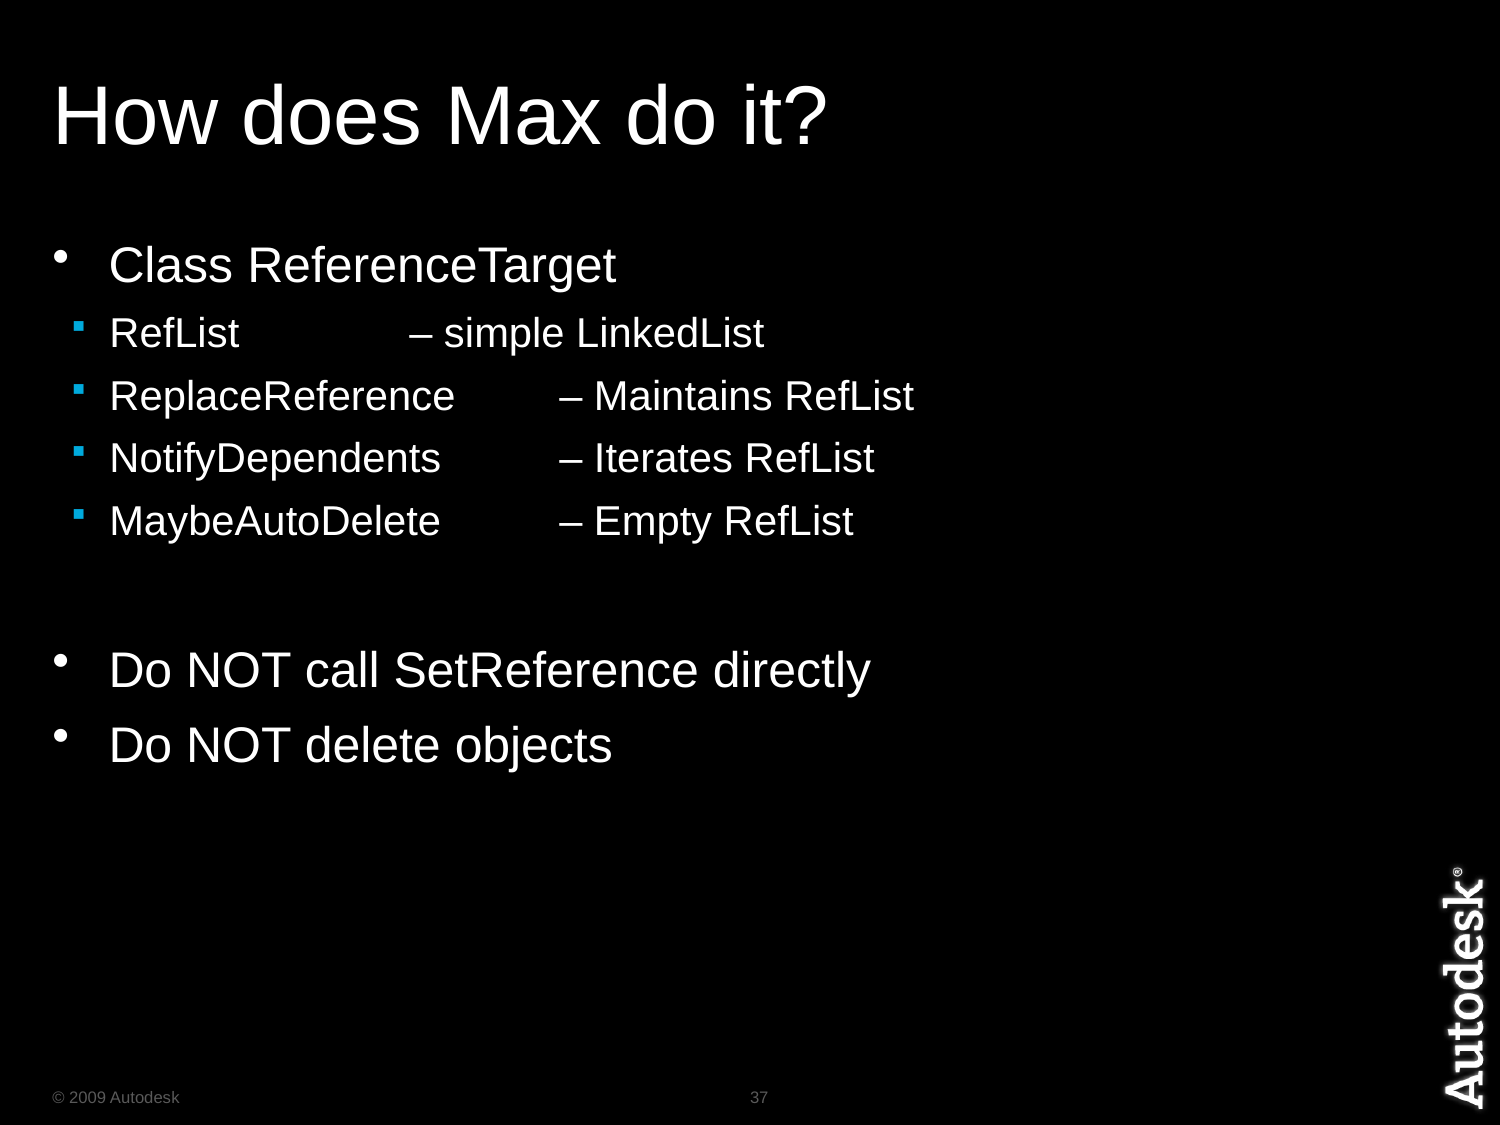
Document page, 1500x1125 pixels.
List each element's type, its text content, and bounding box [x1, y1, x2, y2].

picture [1402, 0, 1500, 1125]
title How does Max do it? [52, 22, 1401, 211]
list Class ReferenceTarget RefList – simple LinkedList ReplaceReference – Maintains RefList NotifyDependents – Iterates RefList MaybeAutoDelete – Empty RefList Do NOT call SetReference directly Do NOT delete objects [52, 231, 1401, 1073]
